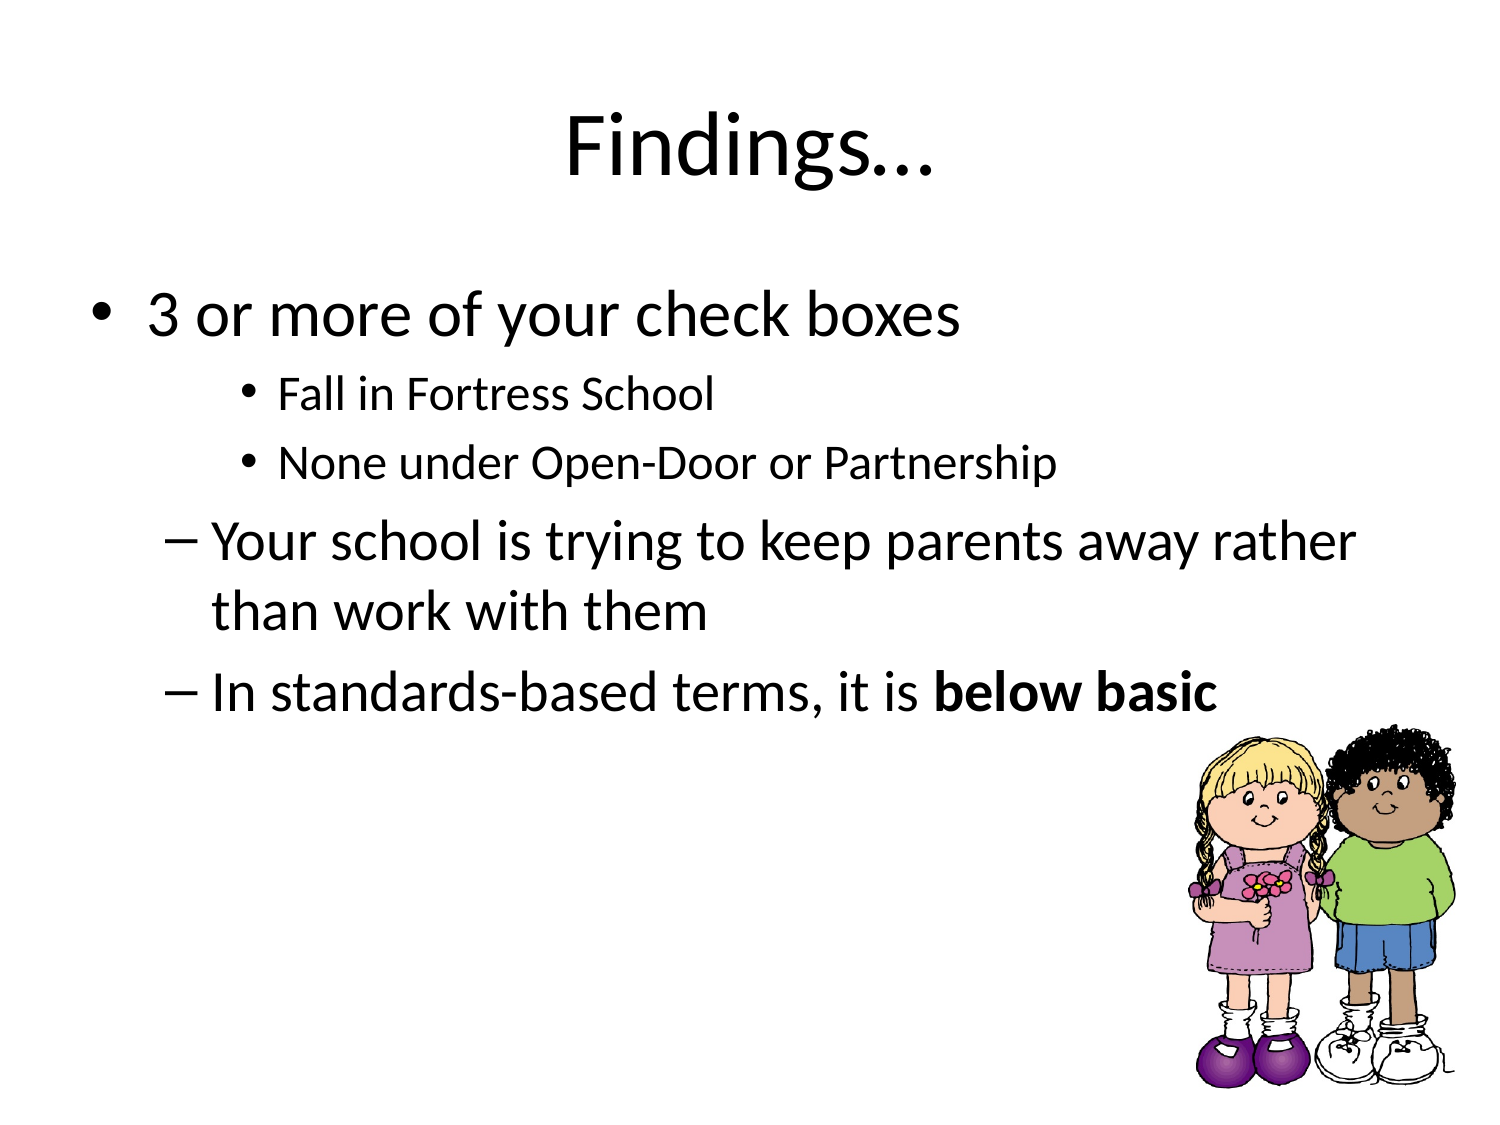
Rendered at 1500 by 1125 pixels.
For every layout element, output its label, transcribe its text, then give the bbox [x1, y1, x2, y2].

picture [990, 724, 1500, 1090]
list 3 or more of your check boxes Fall in Fortress School None under Open-Door or Partnership Your school is trying to keep parents away rather than work with them In standards-based terms, it is below basic [75, 262, 1425, 1005]
title Findings… [75, 45, 1425, 233]
